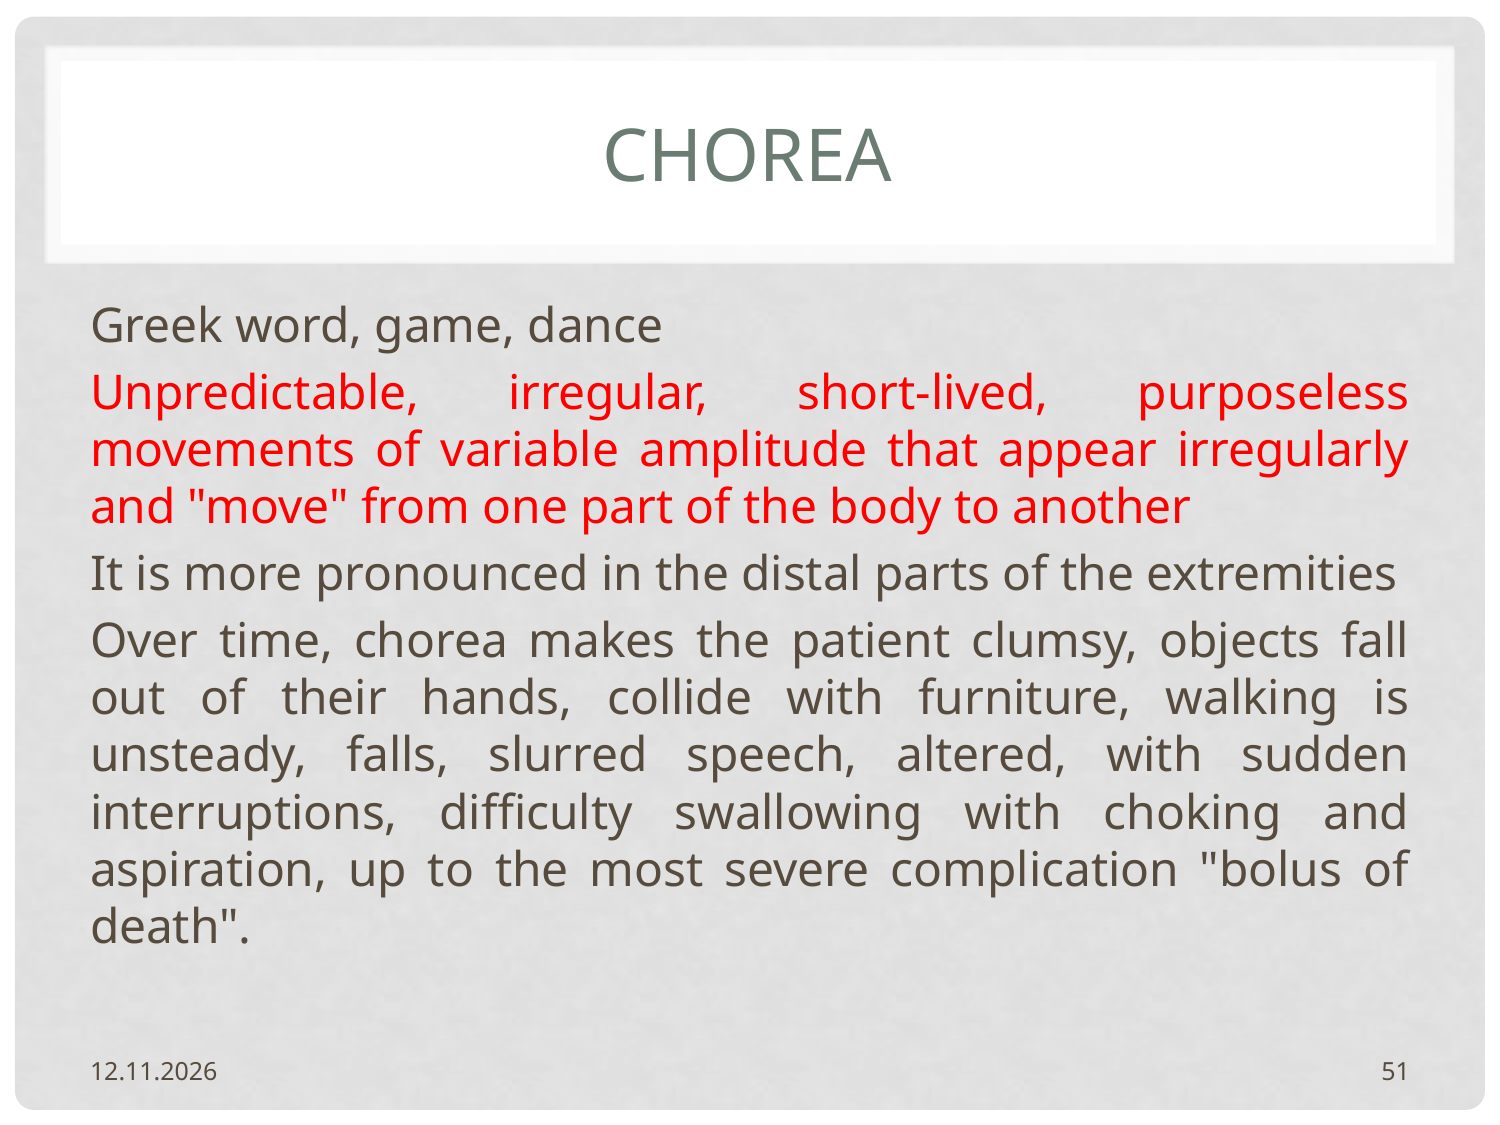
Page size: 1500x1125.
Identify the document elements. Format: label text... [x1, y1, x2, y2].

list Greek word, game, dance Unpredictable, irregular, short-lived, purposeless movements of variable amplitude that appear irregularly and "move" from one part of the body to another It is more pronounced in the distal parts of the extremities Over time, chorea makes the patient clumsy, objects fall out of their hands, collide with furniture, walking is unsteady, falls, slurred speech, altered, with sudden interruptions, difficulty swallowing with choking and aspiration, up to the most severe complication "bolus of death". [75, 287, 1425, 1005]
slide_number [75, 1042, 425, 1103]
slide_number 51 [1074, 1042, 1425, 1103]
title CHOREA [69, 66, 1425, 238]
